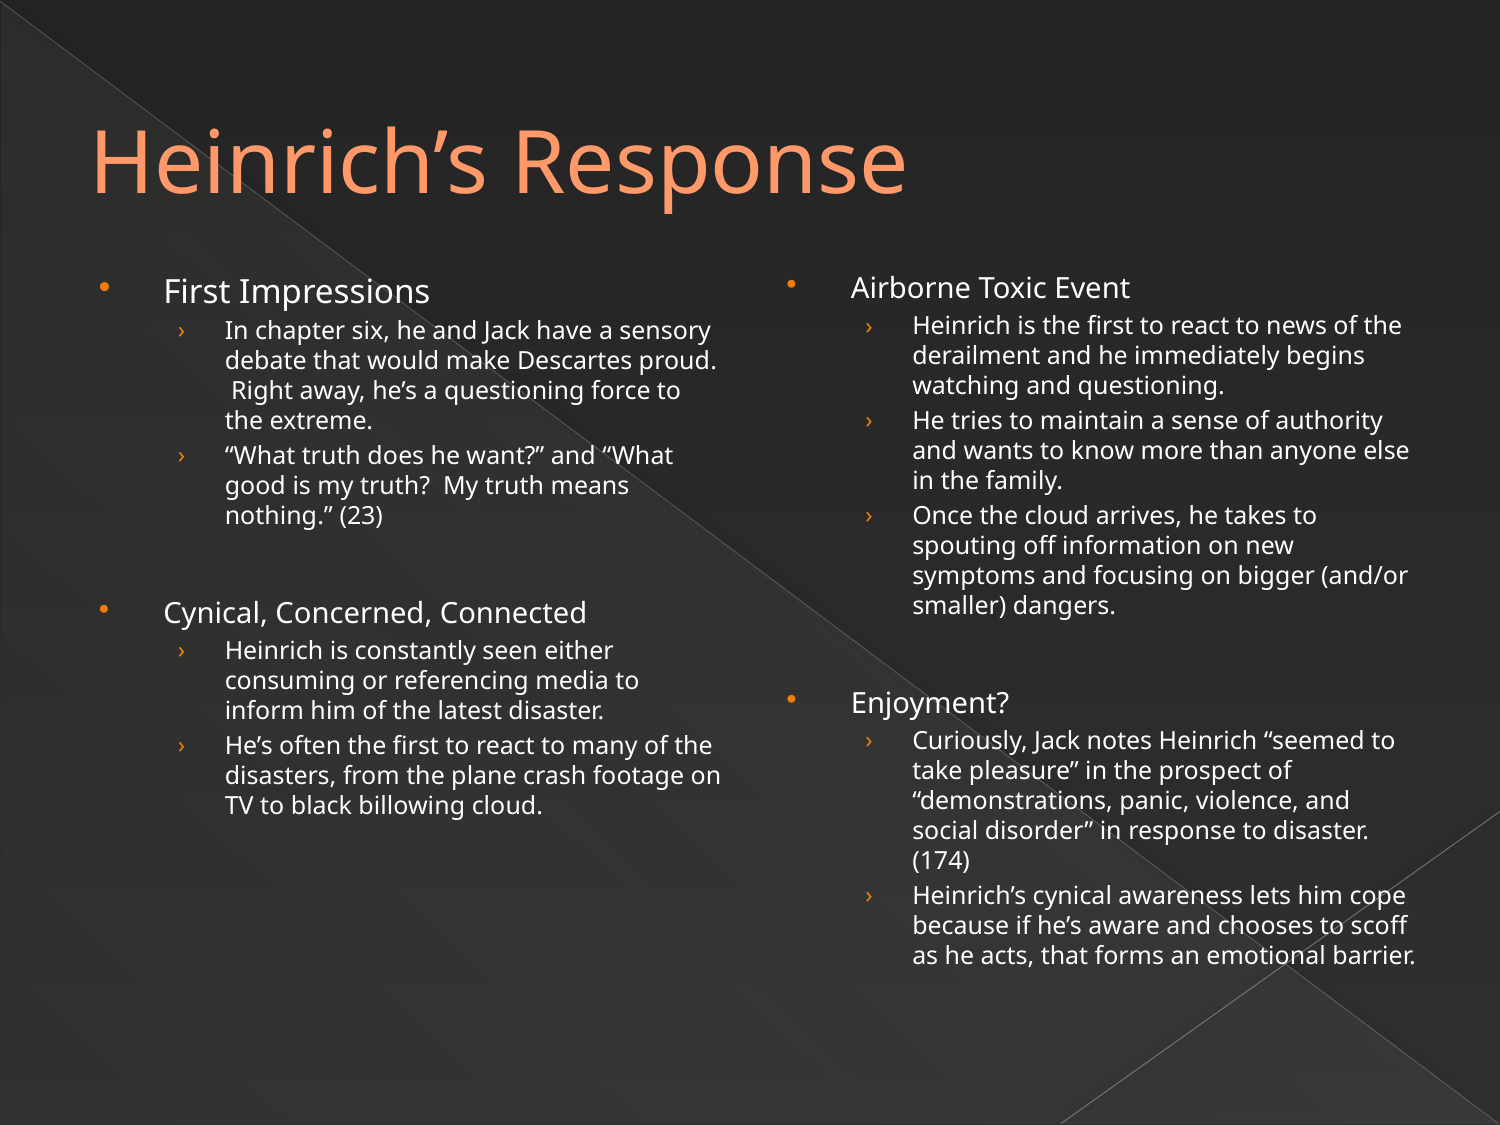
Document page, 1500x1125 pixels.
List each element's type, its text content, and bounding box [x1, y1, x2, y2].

list Airborne Toxic Event Heinrich is the first to react to news of the derailment and he immediately begins watching and questioning. He tries to maintain a sense of authority and wants to know more than anyone else in the family. Once the cloud arrives, he takes to spouting off information on new symptoms and focusing on bigger (and/or smaller) dangers. Enjoyment? Curiously, Jack notes Heinrich “seemed to take pleasure” in the prospect of “demonstrations, panic, violence, and social disorder” in response to disaster. (174) Heinrich’s cynical awareness lets him cope because if he’s aware and chooses to scoff as he acts, that forms an emotional barrier. [762, 262, 1438, 1063]
title Heinrich’s Response [75, 43, 1425, 274]
list First Impressions In chapter six, he and Jack have a sensory debate that would make Descartes proud. Right away, he’s a questioning force to the extreme. “What truth does he want?” and “What good is my truth? My truth means nothing.” (23) Cynical, Concerned, Connected Heinrich is constantly seen either consuming or referencing media to inform him of the latest disaster. He’s often the first to react to many of the disasters, from the plane crash footage on TV to black billowing cloud. [75, 262, 738, 1005]
